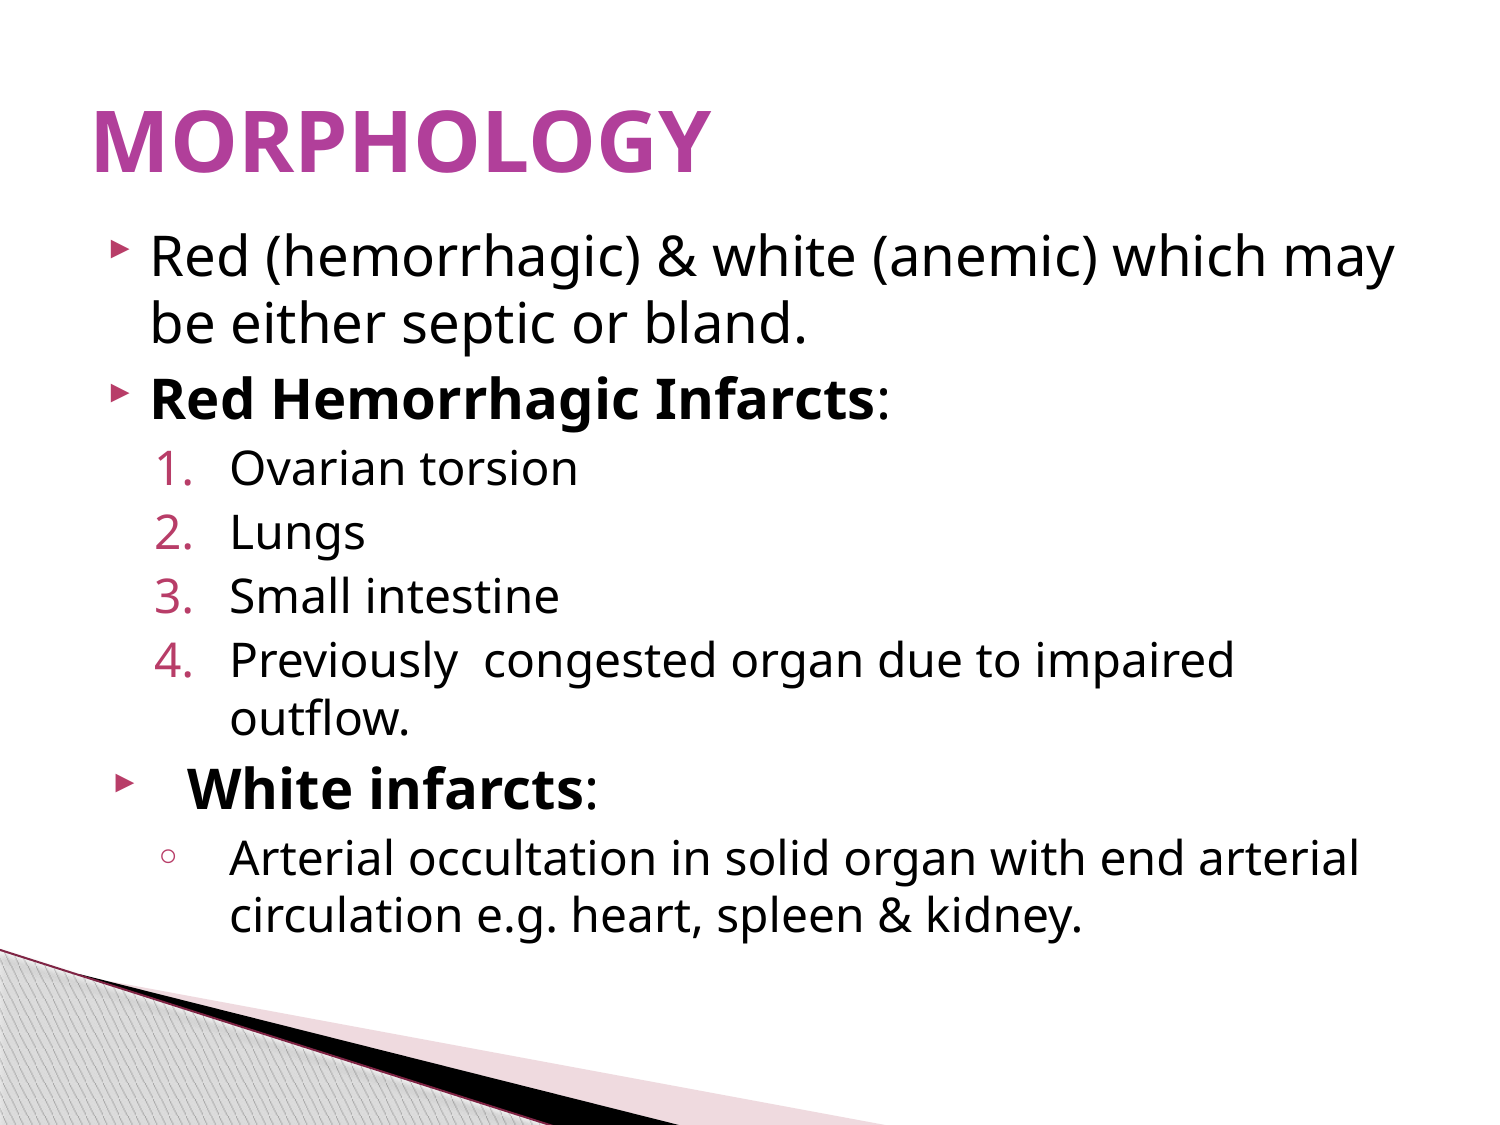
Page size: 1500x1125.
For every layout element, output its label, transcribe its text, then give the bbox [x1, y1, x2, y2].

list Red (hemorrhagic) & white (anemic) which may be either septic or bland. Red Hemorrhagic Infarcts: Ovarian torsion Lungs Small intestine Previously congested organ due to impaired outflow. White infarcts: Arterial occultation in solid organ with end arterial circulation e.g. heart, spleen & kidney. [75, 233, 1425, 986]
title MORPHOLOGY [75, 45, 1425, 233]
